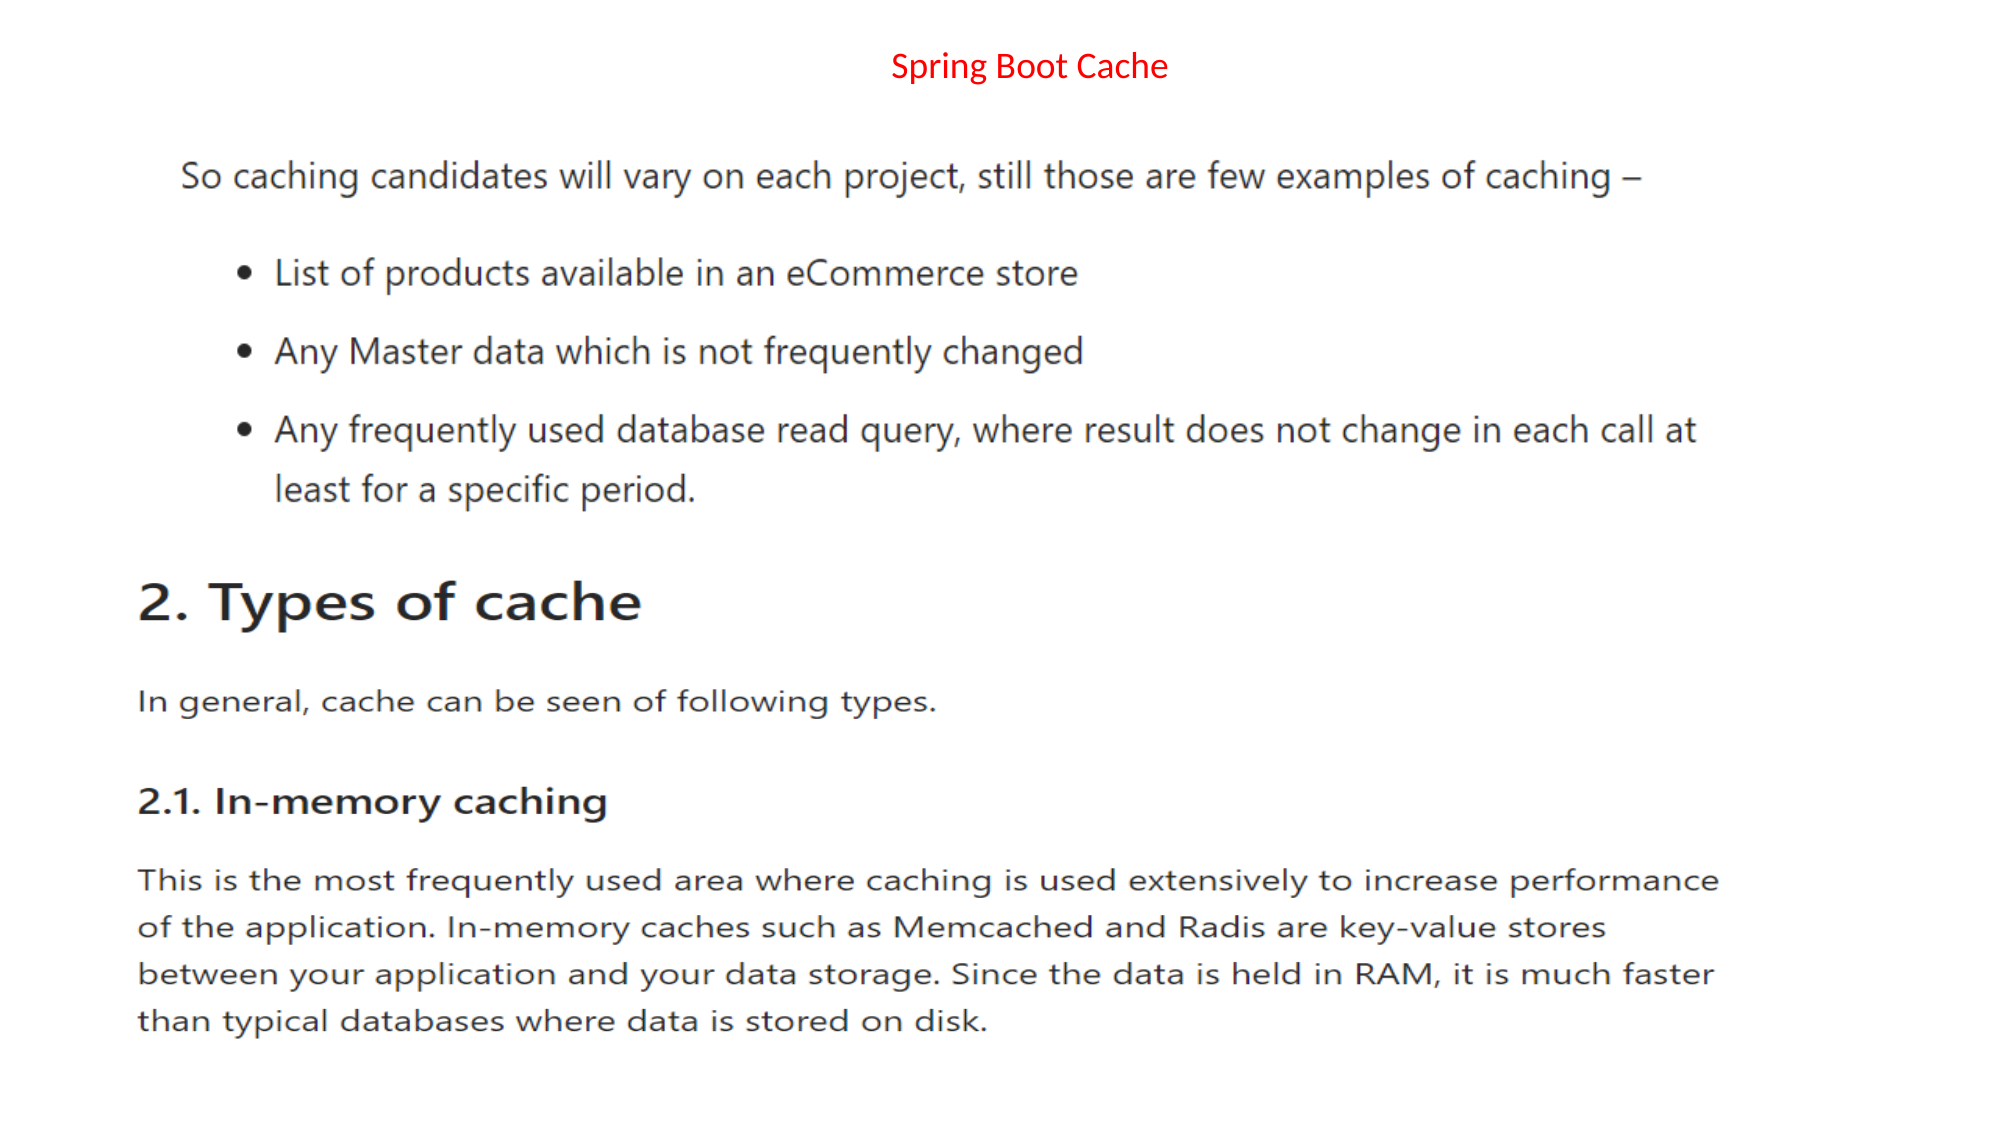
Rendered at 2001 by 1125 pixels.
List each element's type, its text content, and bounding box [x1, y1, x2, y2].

picture [113, 545, 1742, 1051]
picture [172, 126, 1755, 532]
text_box Spring Boot Cache [508, 0, 1552, 126]
